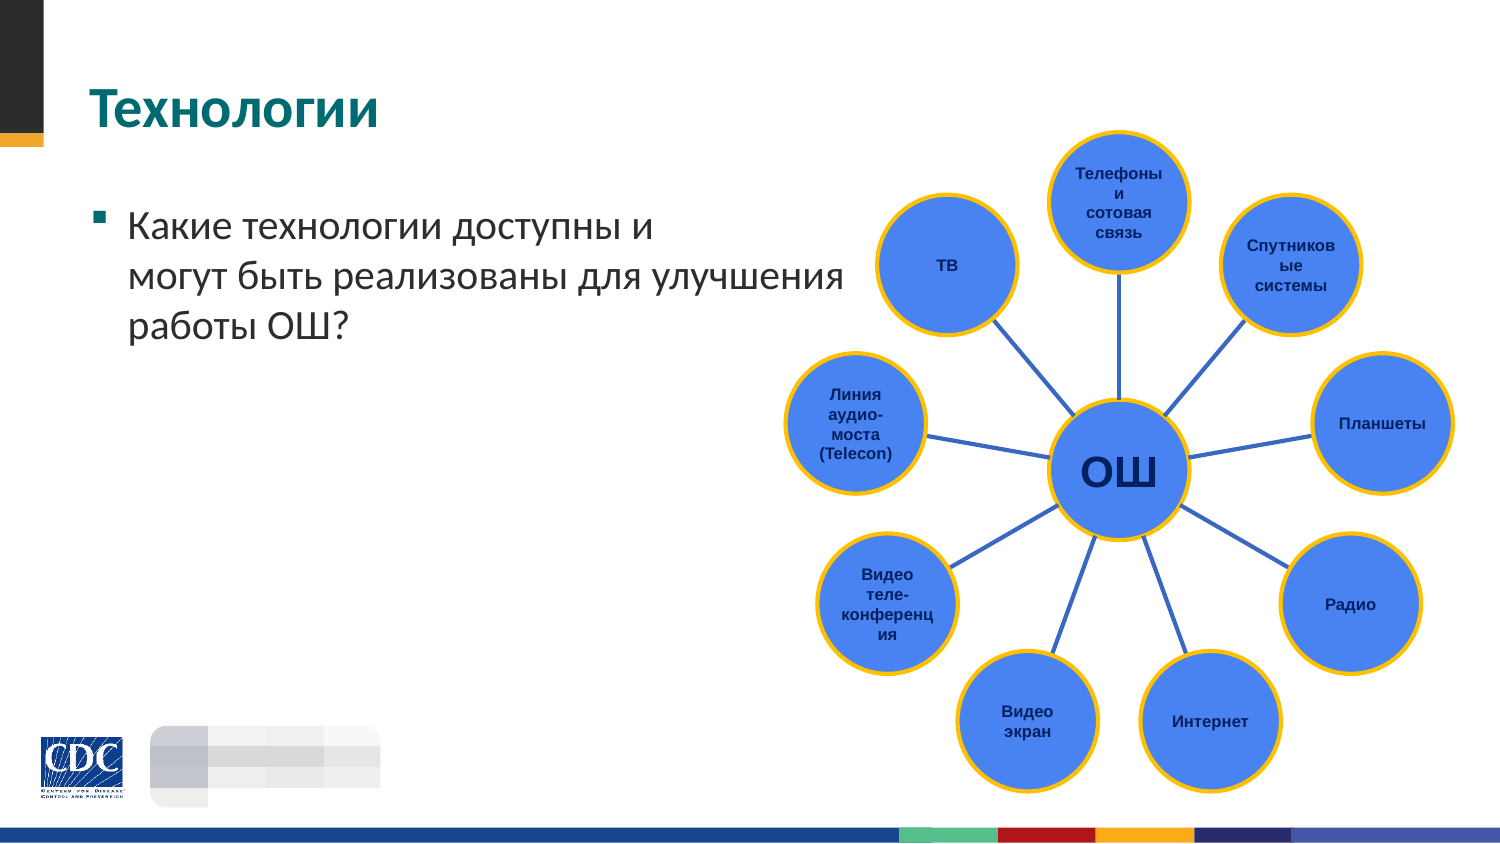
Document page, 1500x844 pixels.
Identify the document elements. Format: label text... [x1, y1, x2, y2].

list Какие технологии доступны и могут быть реализованы для улучшения работы ОШ? [75, 190, 764, 739]
title Технологии [75, 33, 1425, 147]
picture [41, 737, 125, 798]
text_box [769, 129, 1469, 795]
